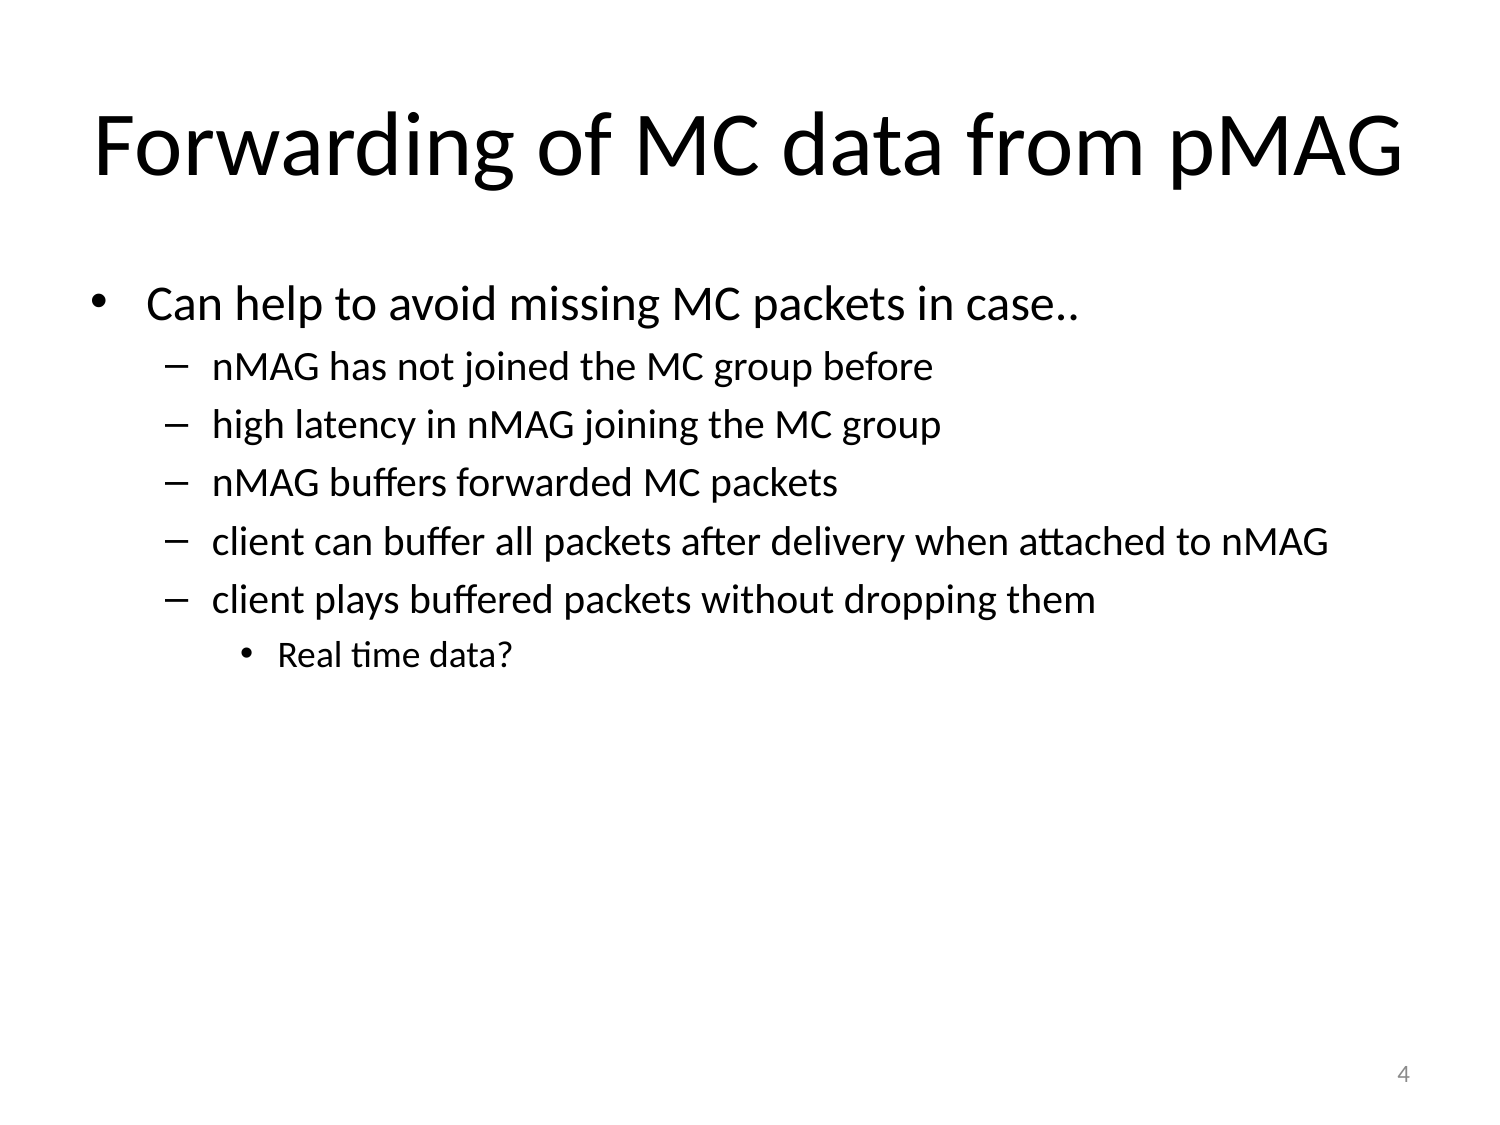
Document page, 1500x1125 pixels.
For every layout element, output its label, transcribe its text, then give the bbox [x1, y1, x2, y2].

slide_number 4 [1074, 1042, 1425, 1103]
title Forwarding of MC data from pMAG [75, 45, 1425, 233]
list Can help to avoid missing MC packets in case.. nMAG has not joined the MC group before high latency in nMAG joining the MC group nMAG buffers forwarded MC packets client can buffer all packets after delivery when attached to nMAG client plays buffered packets without dropping them Real time data? [75, 262, 1425, 1005]
